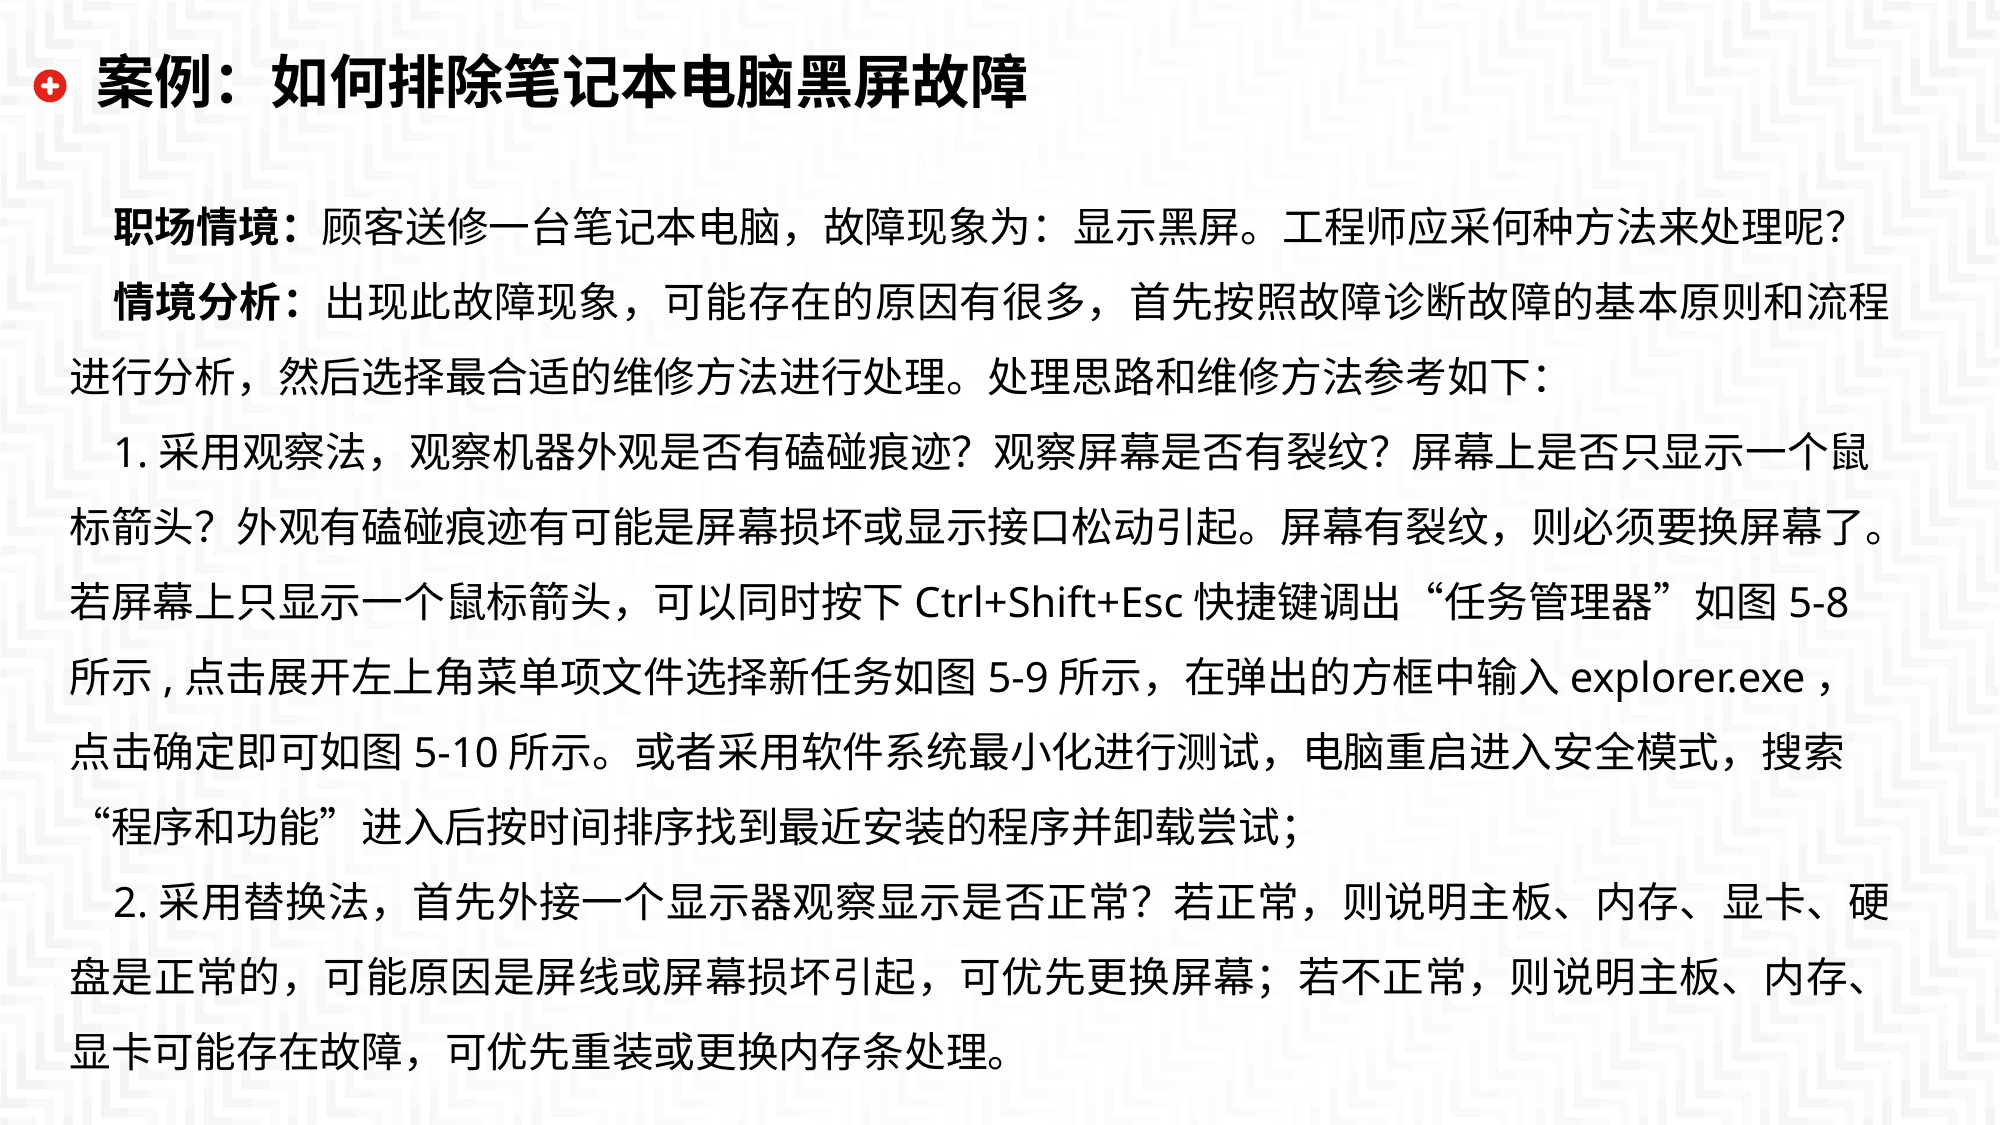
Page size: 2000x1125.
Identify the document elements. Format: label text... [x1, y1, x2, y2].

text_box 职场情境：顾客送修一台笔记本电脑，故障现象为：显示黑屏。工程师应采何种方法来处理呢？ 情境分析：出现此故障现象，可能存在的原因有很多，首先按照故障诊断故障的基本原则和流程进行分析，然后选择最合适的维修方法进行处理。处理思路和维修方法参考如下： 1.采用观察法，观察机器外观是否有磕碰痕迹？观察屏幕是否有裂纹？屏幕上是否只显示一个鼠标箭头？外观有磕碰痕迹有可能是屏幕损坏或显示接口松动引起。屏幕有裂纹，则必须要换屏幕了。若屏幕上只显示一个鼠标箭头，可以同时按下Ctrl+Shift+Esc快捷键调出“任务管理器”如图5-8所示,点击展开左上角菜单项文件选择新任务如图5-9所示，在弹出的方框中输入explorer.exe，点击确定即可如图5-10所示。或者采用软件系统最小化进行测试，电脑重启进入安全模式，搜索“程序和功能”进入后按时间排序找到最近安装的程序并卸载尝试； 2.采用替换法，首先外接一个显示器观察显示是否正常？若正常，则说明主板、内存、显卡、硬盘是正常的，可能原因是屏线或屏幕损坏引起，可优先更换屏幕；若不正常，则说明主板、内存、显卡可能存在故障，可优先重装或更换内存条处理。 [54, 168, 1906, 1084]
picture [0, 0, 2000, 1125]
text_box 案例：如何排除笔记本电脑黑屏故障 [85, 18, 1236, 144]
